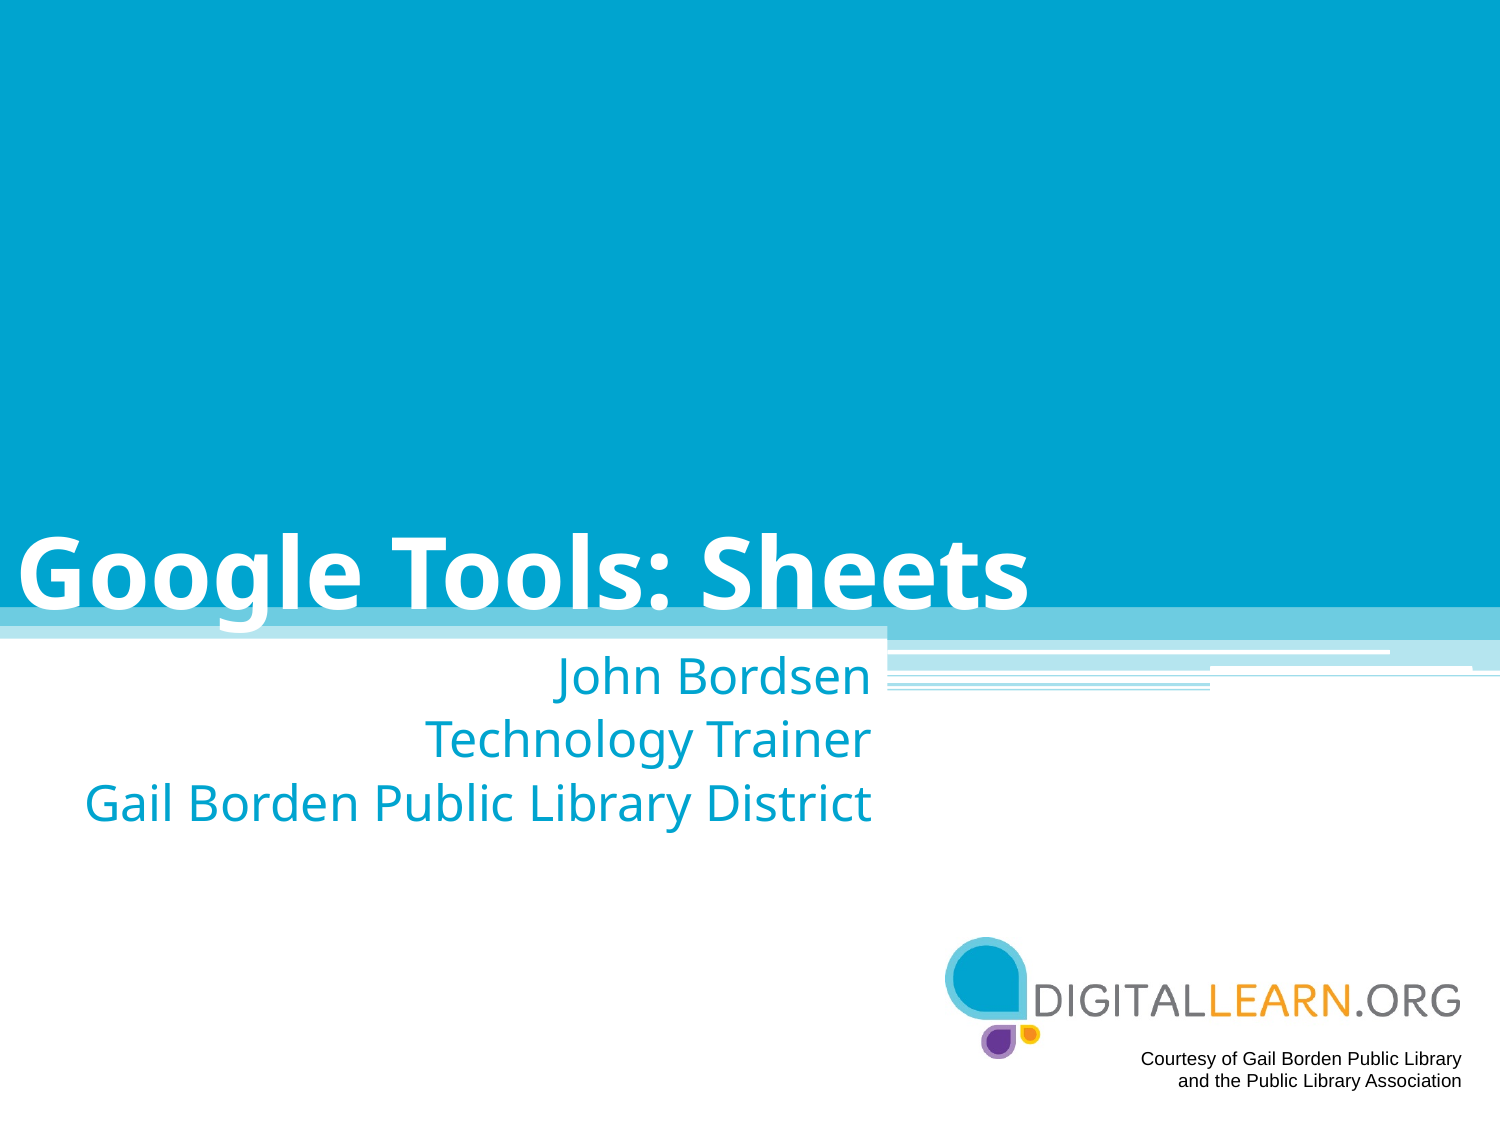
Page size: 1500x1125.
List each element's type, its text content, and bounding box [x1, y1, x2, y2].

picture [945, 937, 1460, 1059]
subtitle John Bordsen Technology Trainer Gail Borden Public Library District [0, 636, 888, 837]
title Google Tools: Sheets [1, 125, 1500, 637]
text_box Courtesy of Gail Borden Public Library and the Public Library Association [726, 1038, 1477, 1099]
